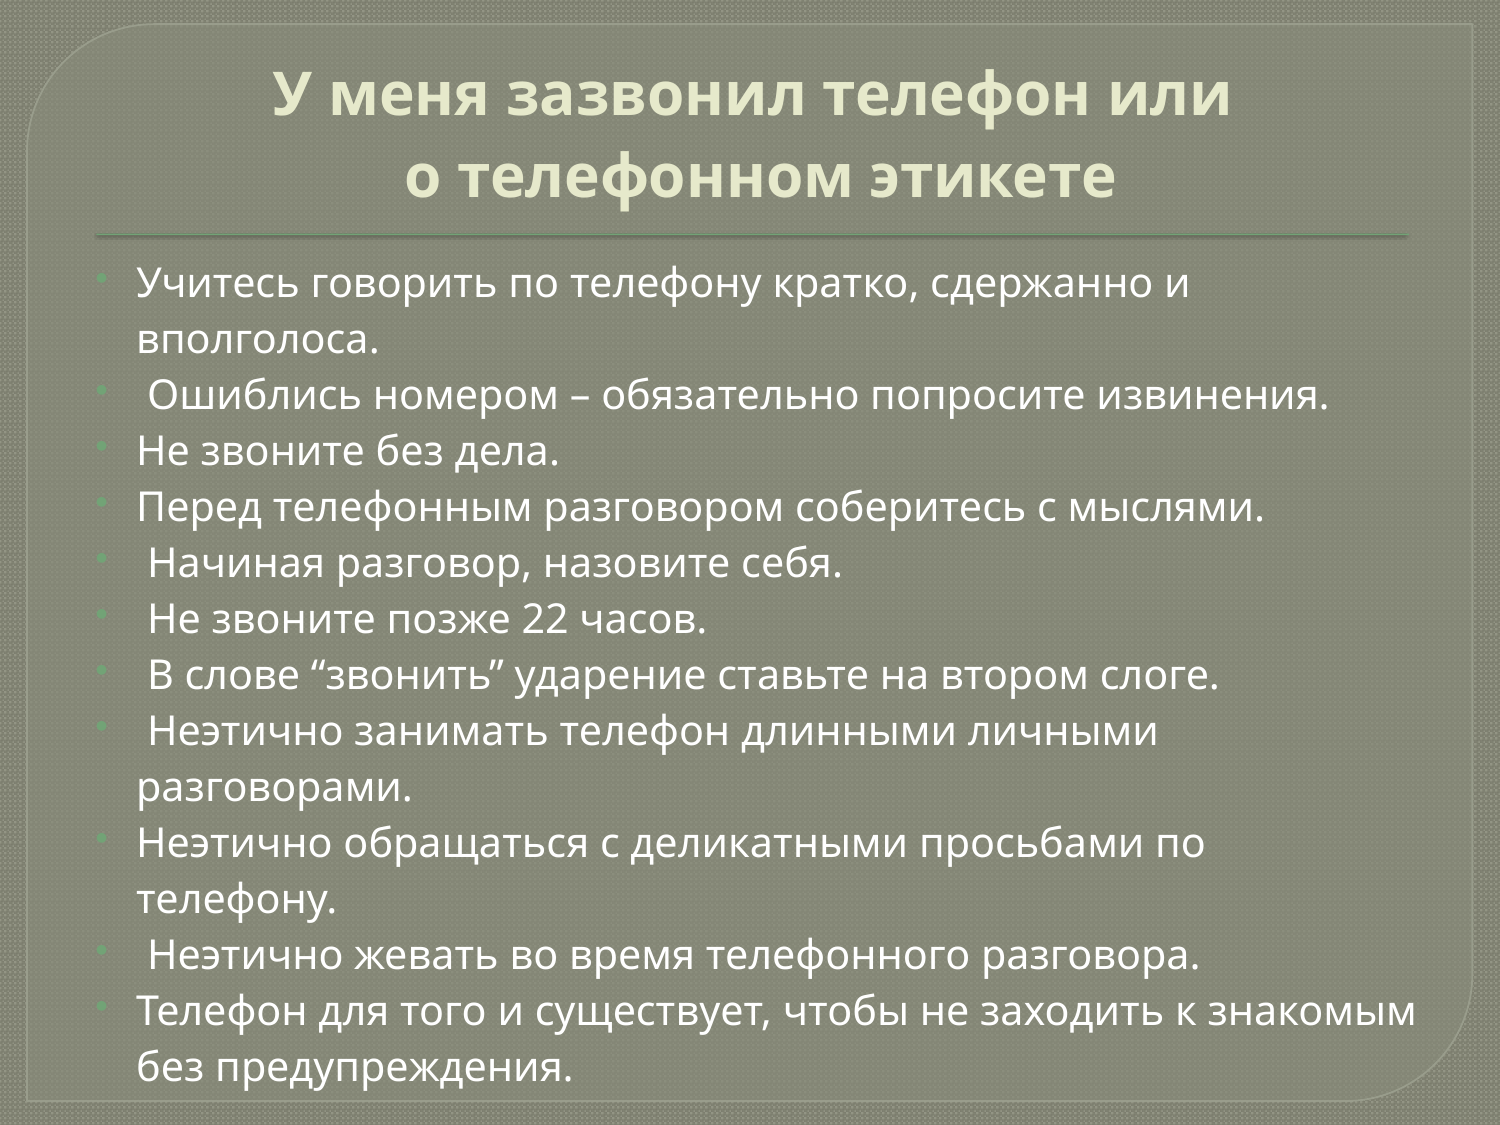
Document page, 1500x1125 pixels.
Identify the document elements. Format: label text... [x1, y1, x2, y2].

list Учитесь говорить по телефону кратко, сдержанно и вполголоса. Ошиблись номером – обязательно попросите извинения. Не звоните без дела. Перед телефонным разговором соберитесь с мыслями. Начиная разговор, назовите себя. Не звоните позже 22 часов. В слове “звонить” ударение ставьте на втором слоге. Неэтично занимать телефон длинными личными разговорами. Неэтично обращаться с деликатными просьбами по телефону. Неэтично жевать во время телефонного разговора. Телефон для того и существует, чтобы не заходить к знакомым без предупреждения. [82, 246, 1432, 1101]
title У меня зазвонил телефон или о телефонном этикете [75, 41, 1425, 223]
